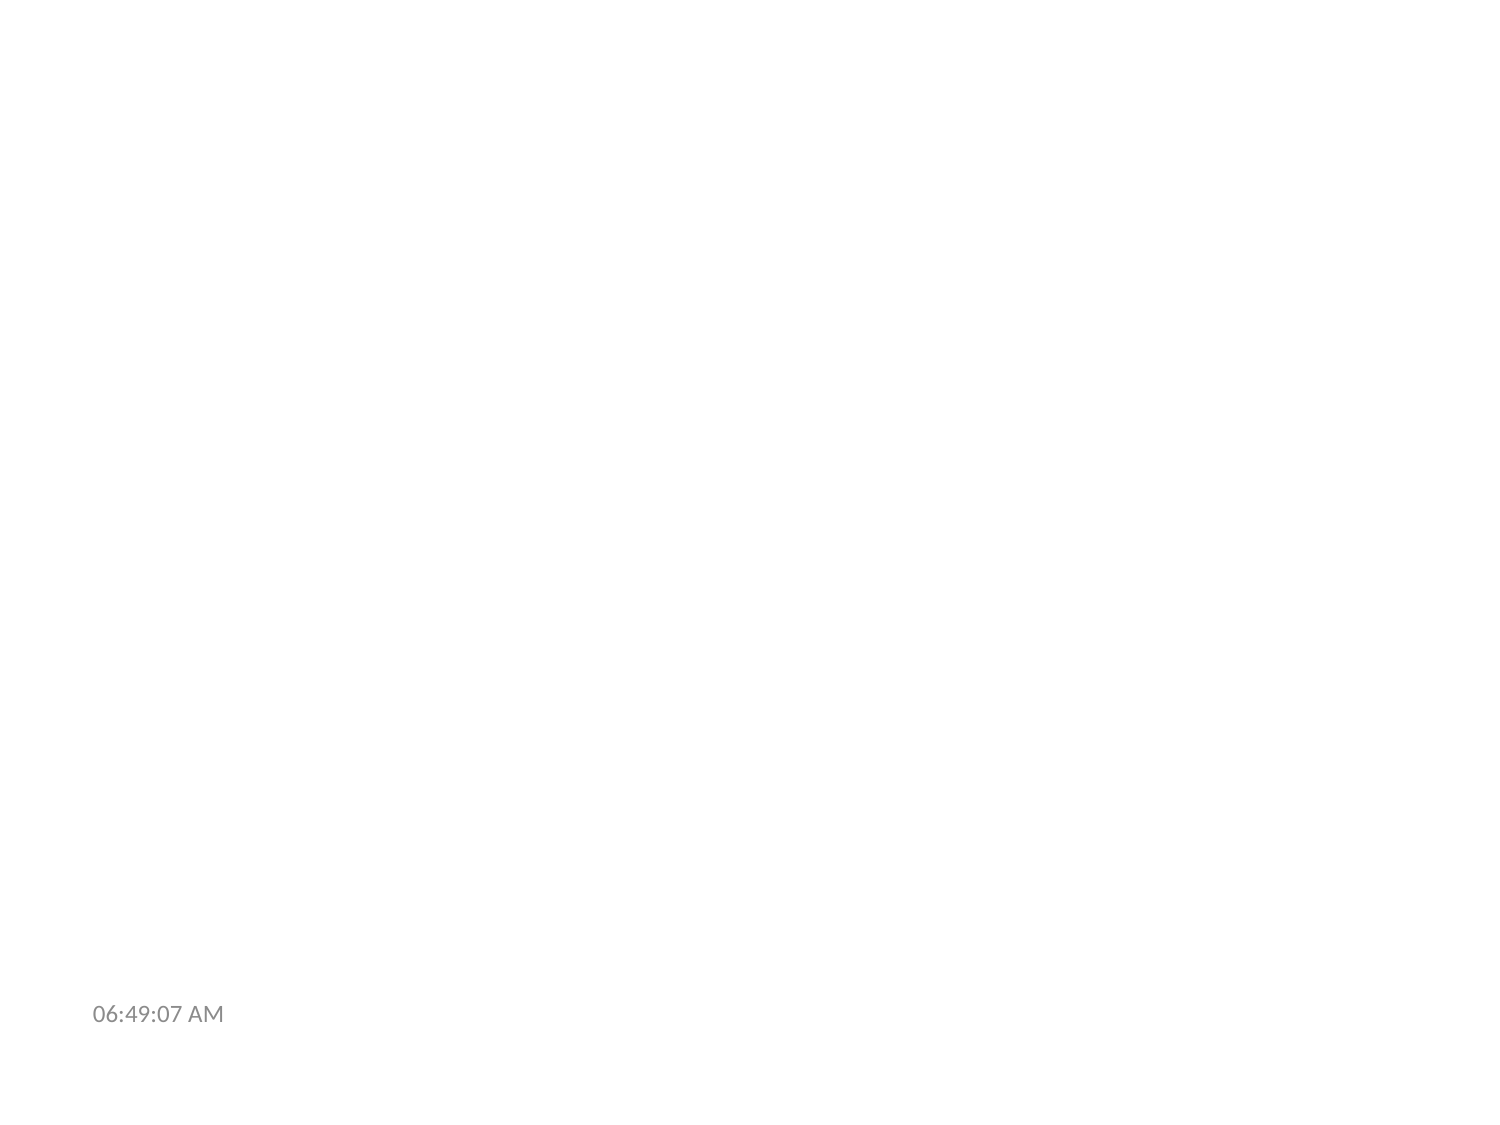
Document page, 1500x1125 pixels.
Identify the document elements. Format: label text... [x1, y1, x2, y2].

text_box 3:35:09 PM [77, 982, 428, 1043]
